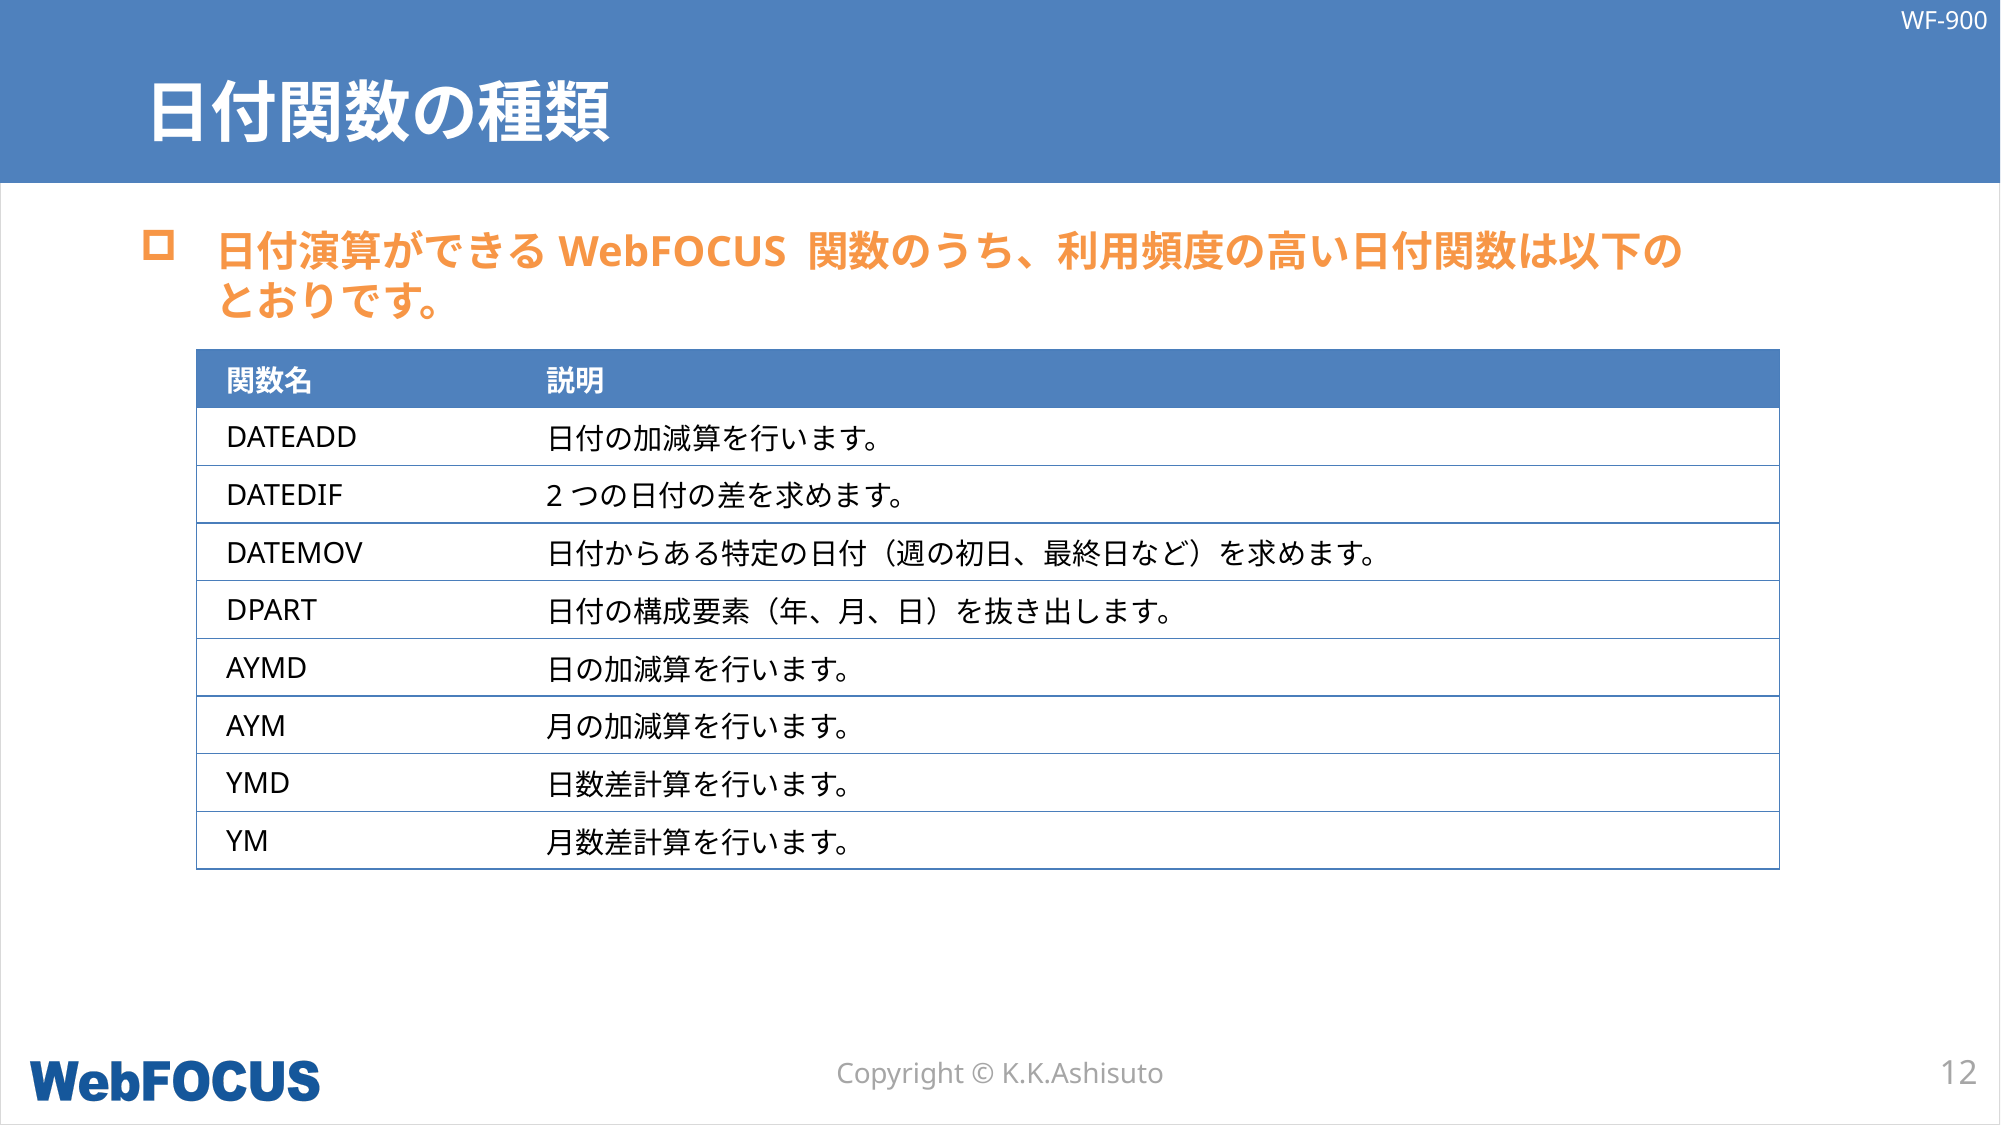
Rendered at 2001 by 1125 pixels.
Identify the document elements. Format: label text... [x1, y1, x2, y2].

table_cell AYMD [197, 639, 517, 695]
table_cell 月数差計算を行います。 [517, 812, 1779, 868]
table_cell 日付の加減算を行います。 [517, 408, 1779, 465]
table_cell DPART [197, 581, 517, 638]
table_cell 日付の構成要素（年、月、日）を抜き出します。 [517, 581, 1779, 638]
table_cell YMD [197, 754, 517, 811]
table_cell 2つの日付の差を求めます。 [517, 466, 1779, 522]
title 日付関数の種類 [129, 50, 1924, 169]
table_cell 月の加減算を行います。 [517, 697, 1779, 753]
table_cell YM [197, 812, 517, 868]
picture [25, 1050, 323, 1111]
table_cell 日の加減算を行います。 [517, 639, 1779, 695]
table_header 説明 [517, 351, 1779, 407]
table_header 関数名 [197, 351, 517, 407]
list 日付演算ができるWebFOCUS 関数のうち、利用頻度の高い日付関数は以下の とおりです。 [125, 217, 1926, 1020]
table_cell DATEMOV [197, 524, 517, 580]
table_cell 日付からある特定の日付（週の初日、最終日など）を求めます。 [517, 524, 1779, 580]
table_cell DATEDIF [197, 466, 517, 522]
table_cell AYM [197, 697, 517, 753]
table_cell DATEADD [197, 408, 517, 465]
table_cell 日数差計算を行います。 [517, 754, 1779, 811]
